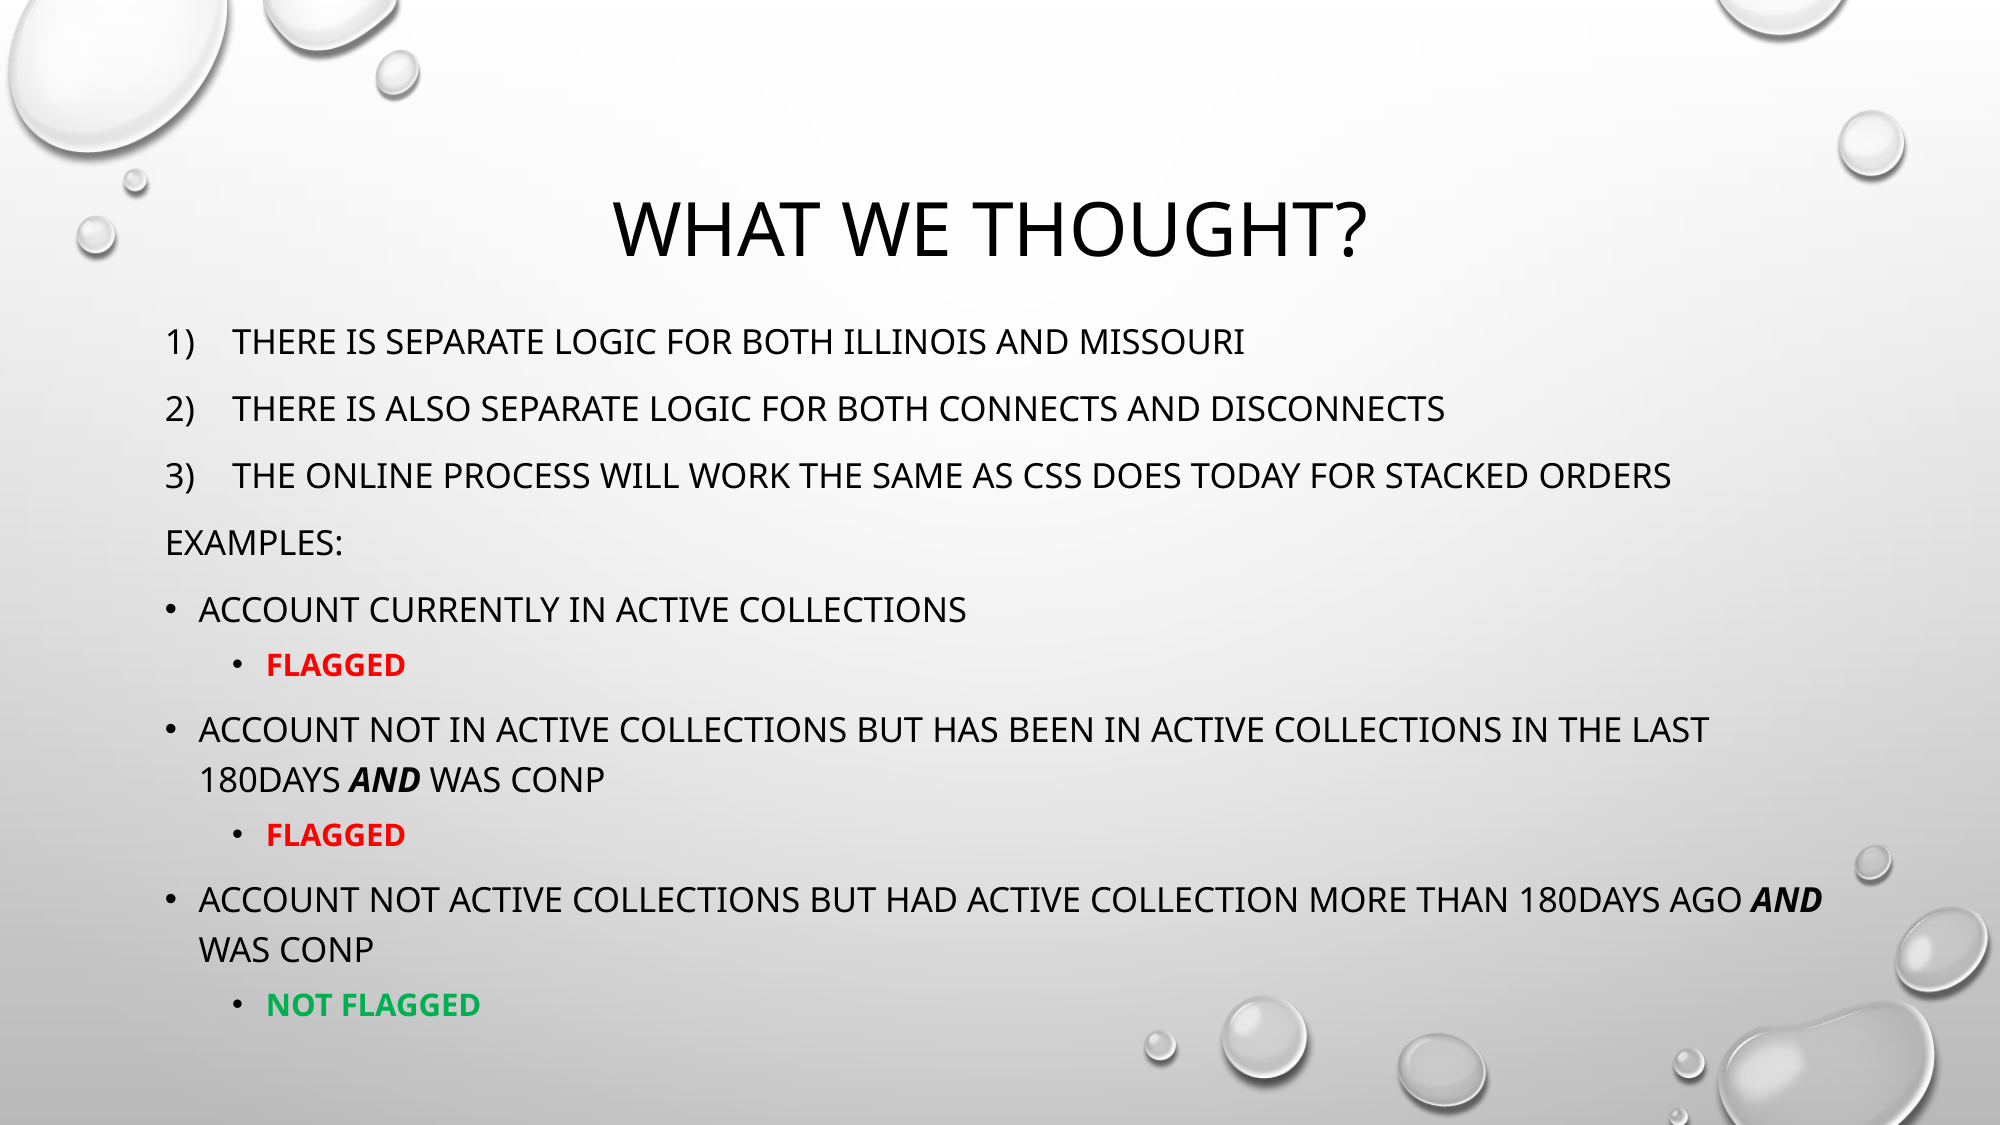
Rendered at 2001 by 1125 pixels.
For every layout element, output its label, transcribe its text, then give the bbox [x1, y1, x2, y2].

list There is separate Logic for both Illinois and Missouri There is also separate logic for both connects and disconnects The online process will work the same as CSS does today for stacked orders EXAMPLES: Account currently in Active Collections Flagged Account Not in Active Collections but has been in active collections in the last 180days AND WAS conp Flagged Account Not Active Collections but had active collection more than 180days ago AND WAS conp Not Flagged [149, 303, 1850, 1035]
picture [0, 0, 2000, 1125]
title What we thought? [149, 101, 1851, 364]
